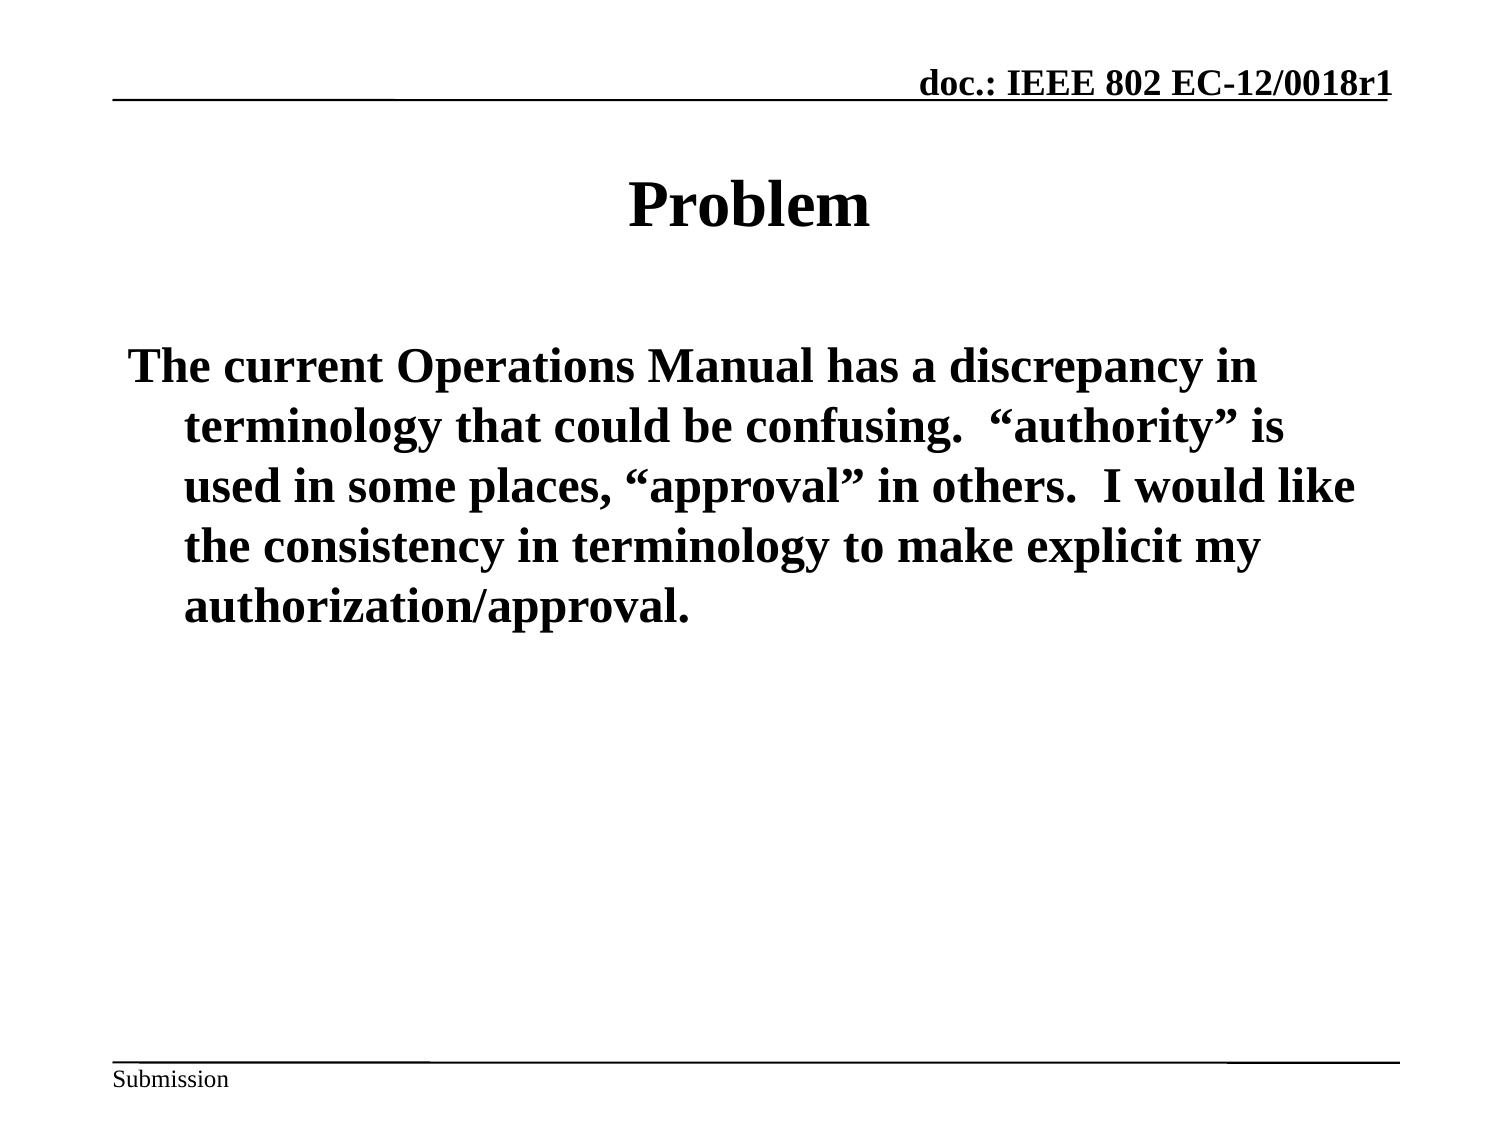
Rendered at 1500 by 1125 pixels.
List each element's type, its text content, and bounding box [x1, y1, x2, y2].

list The current Operations Manual has a discrepancy in terminology that could be confusing. “authority” is used in some places, “approval” in others. I would like the consistency in terminology to make explicit my authorization/approval. [112, 324, 1388, 1000]
title Problem [112, 112, 1388, 288]
